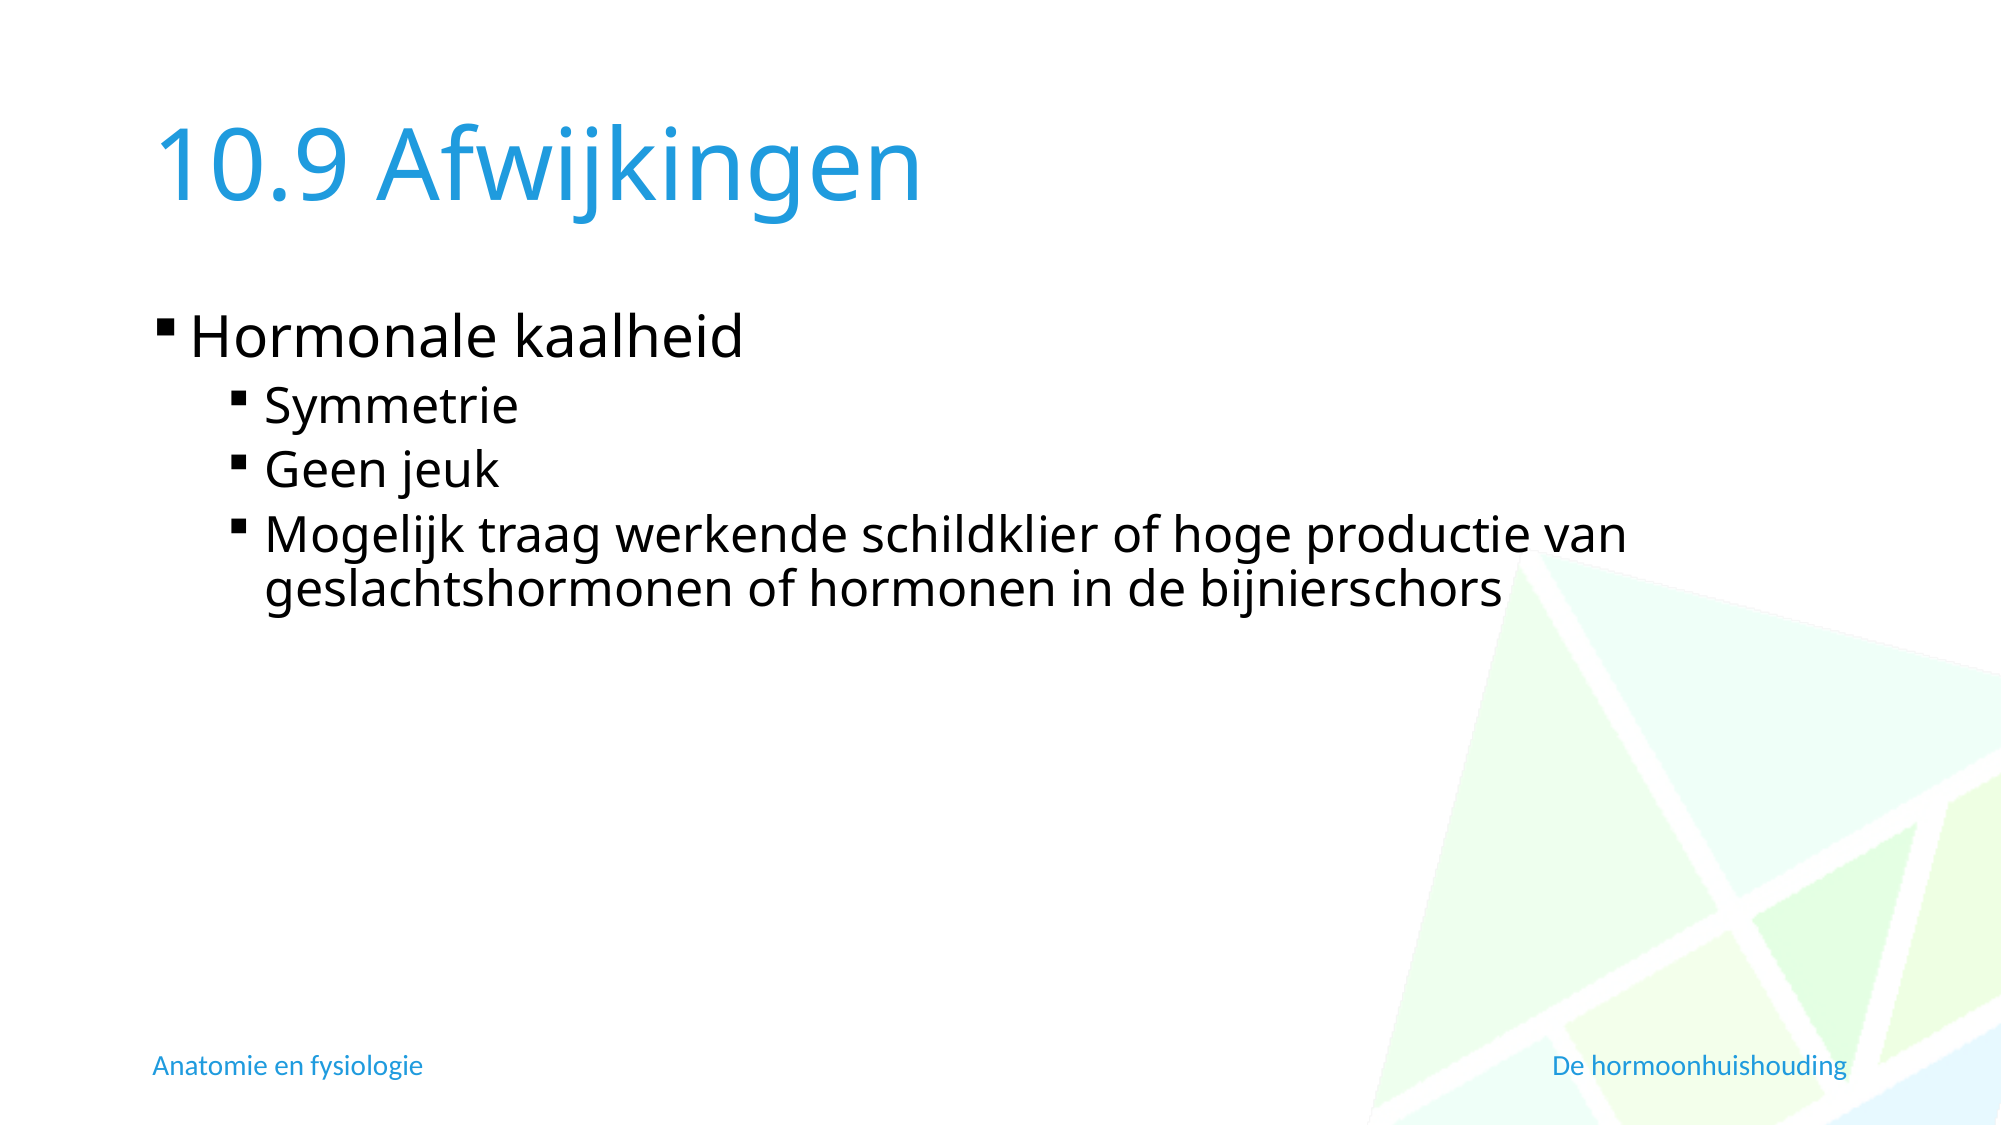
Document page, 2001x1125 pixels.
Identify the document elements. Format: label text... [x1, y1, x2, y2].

list De hormoonhuishouding [1412, 1042, 1863, 1103]
list Hormonale kaalheid Symmetrie Geen jeuk Mogelijk traag werkende schildklier of hoge productie van geslachtshormonen of hormonen in de bijnierschors [137, 299, 1863, 1014]
list Anatomie en fysiologie [137, 1042, 588, 1103]
title 10.9 Afwijkingen [137, 59, 1863, 278]
